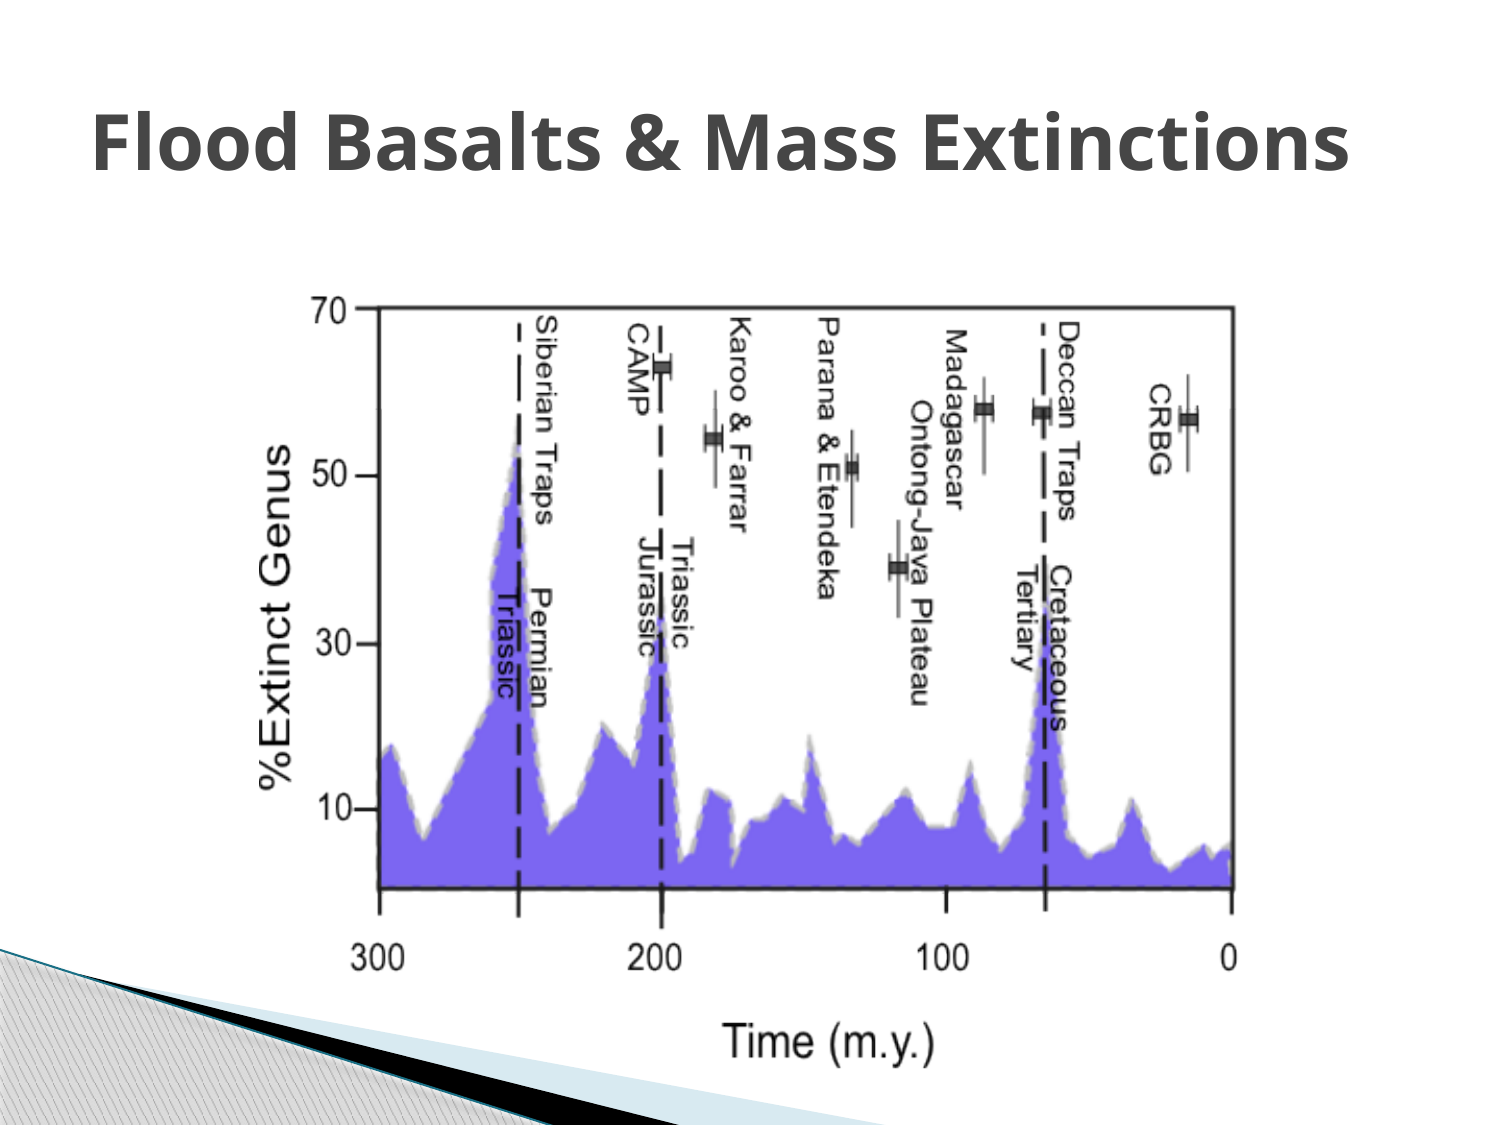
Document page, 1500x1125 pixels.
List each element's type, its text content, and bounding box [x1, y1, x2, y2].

picture [259, 295, 1241, 1071]
title Flood Basalts & Mass Extinctions [75, 45, 1425, 233]
